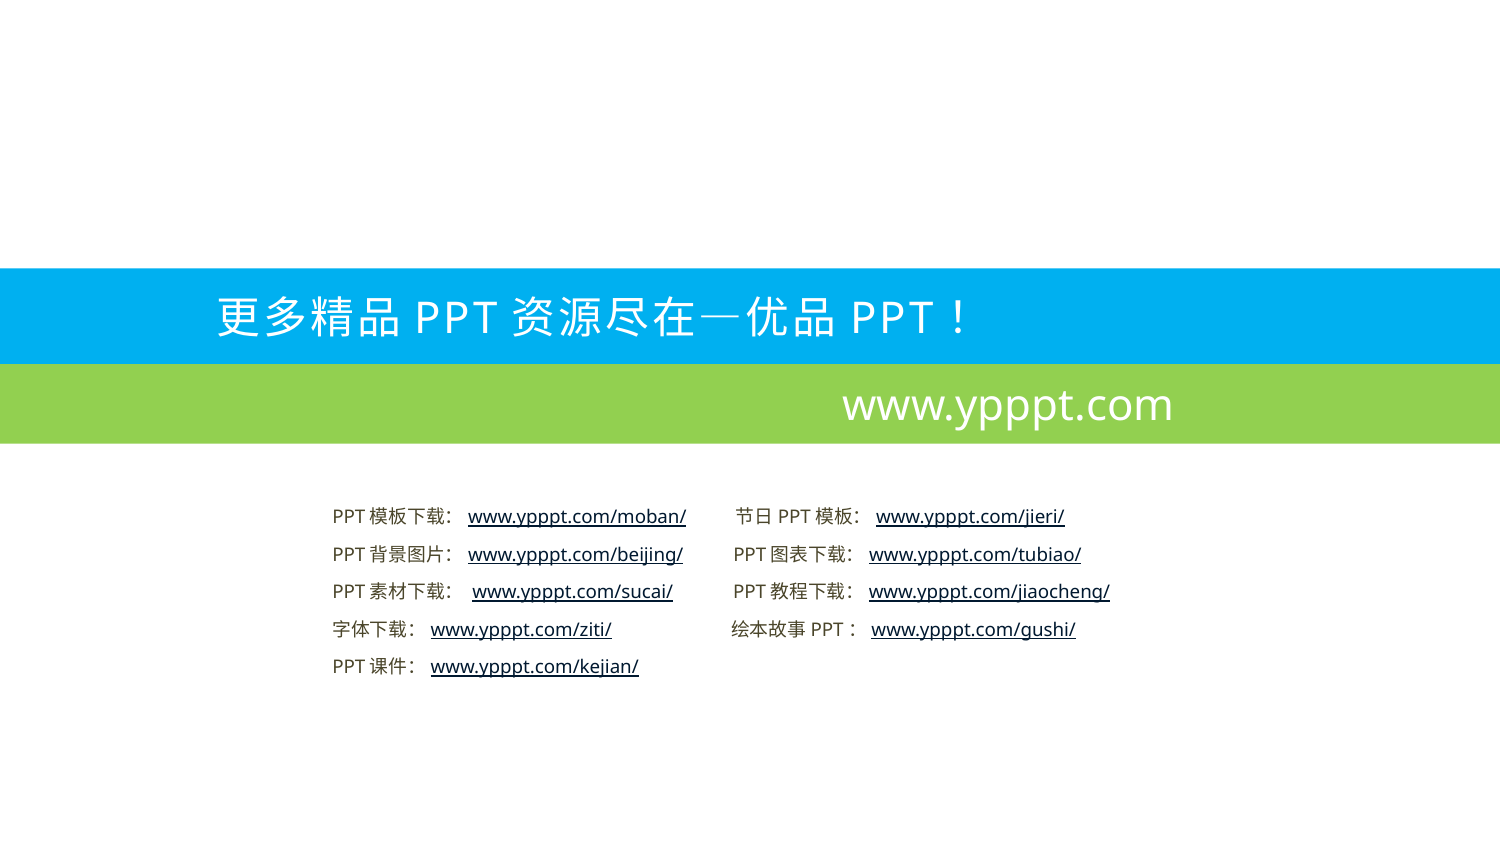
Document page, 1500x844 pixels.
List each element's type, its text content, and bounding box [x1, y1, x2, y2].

text_box www.ypppt.com [0, 365, 1500, 445]
text_box PPT模板下载：www.ypppt.com/moban/ 节日PPT模板：www.ypppt.com/jieri/ PPT背景图片：www.ypppt.com/beijing/ PPT图表下载：www.ypppt.com/tubiao/ PPT素材下载： www.ypppt.com/sucai/ PPT教程下载：www.ypppt.com/jiaocheng/ 字体下载：www.ypppt.com/ziti/ 绘本故事PPT：www.ypppt.com/gushi/ PPT课件：www.ypppt.com/kejian/ [317, 482, 1168, 691]
text_box 更多精品PPT资源尽在—优品PPT！ [0, 267, 1500, 365]
